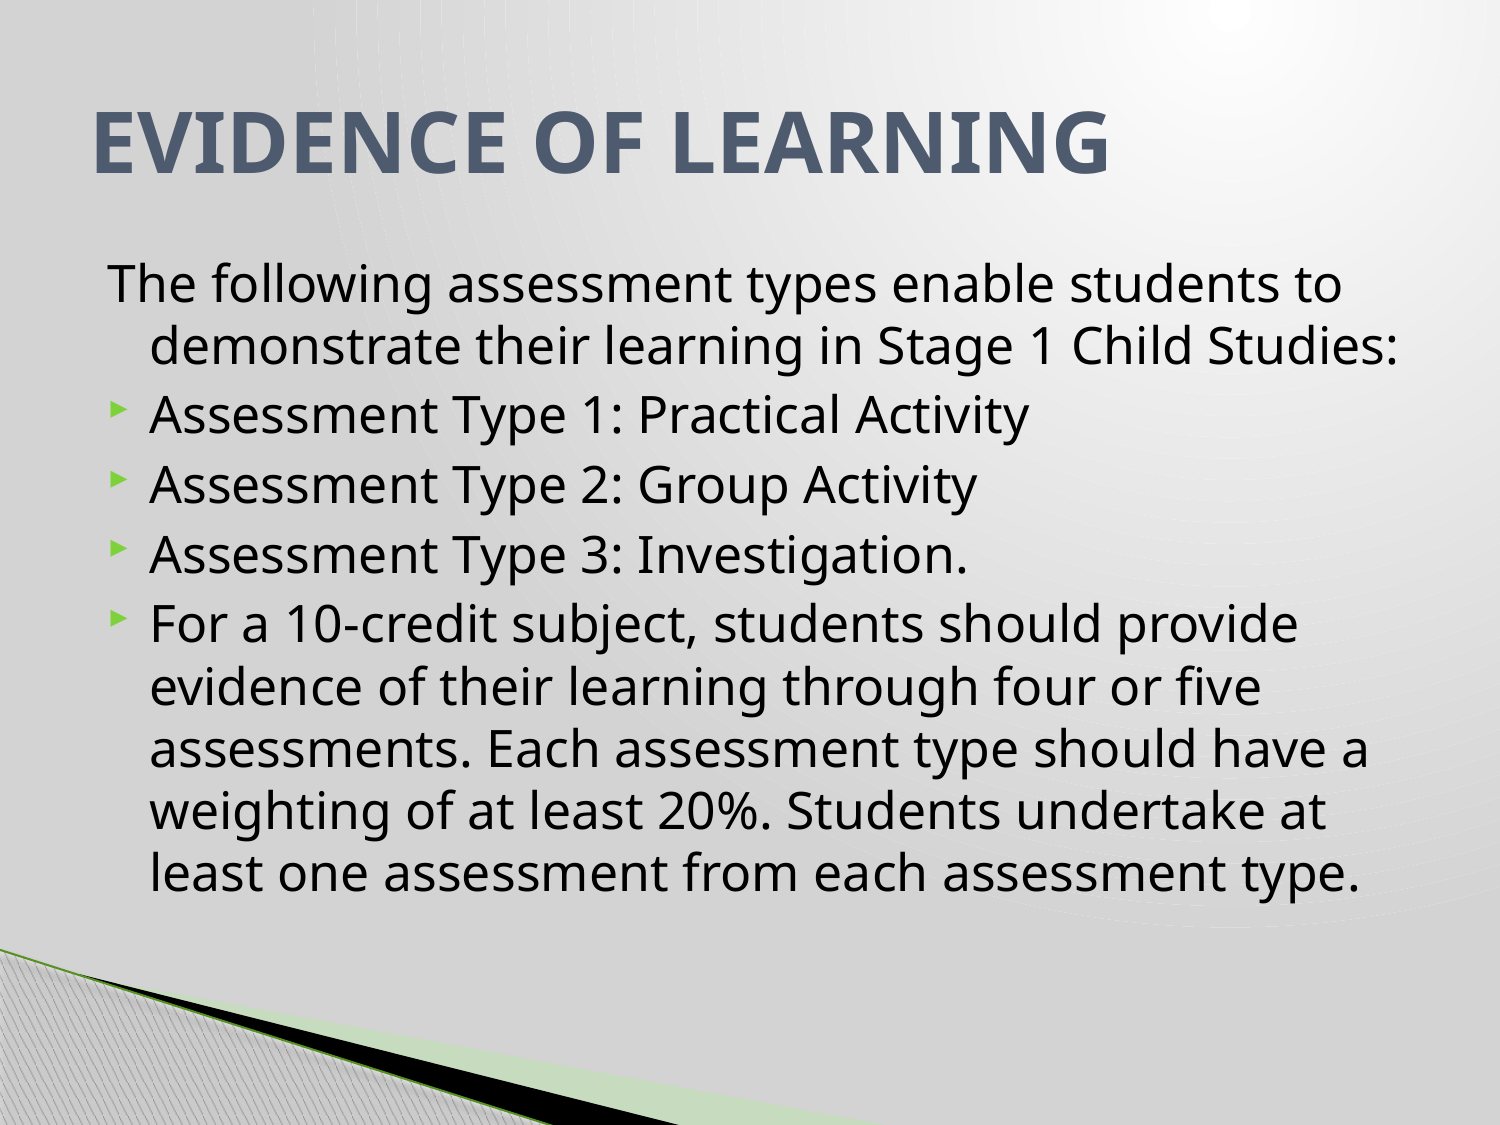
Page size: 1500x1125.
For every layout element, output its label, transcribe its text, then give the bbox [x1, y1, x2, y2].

title Evidence of Learning [75, 45, 1425, 233]
list The following assessment types enable students to demonstrate their learning in Stage 1 Child Studies: Assessment Type 1: Practical Activity Assessment Type 2: Group Activity Assessment Type 3: Investigation. For a 10-credit subject, students should provide evidence of their learning through four or five assessments. Each assessment type should have a weighting of at least 20%. Students undertake at least one assessment from each assessment type. [75, 243, 1425, 986]
